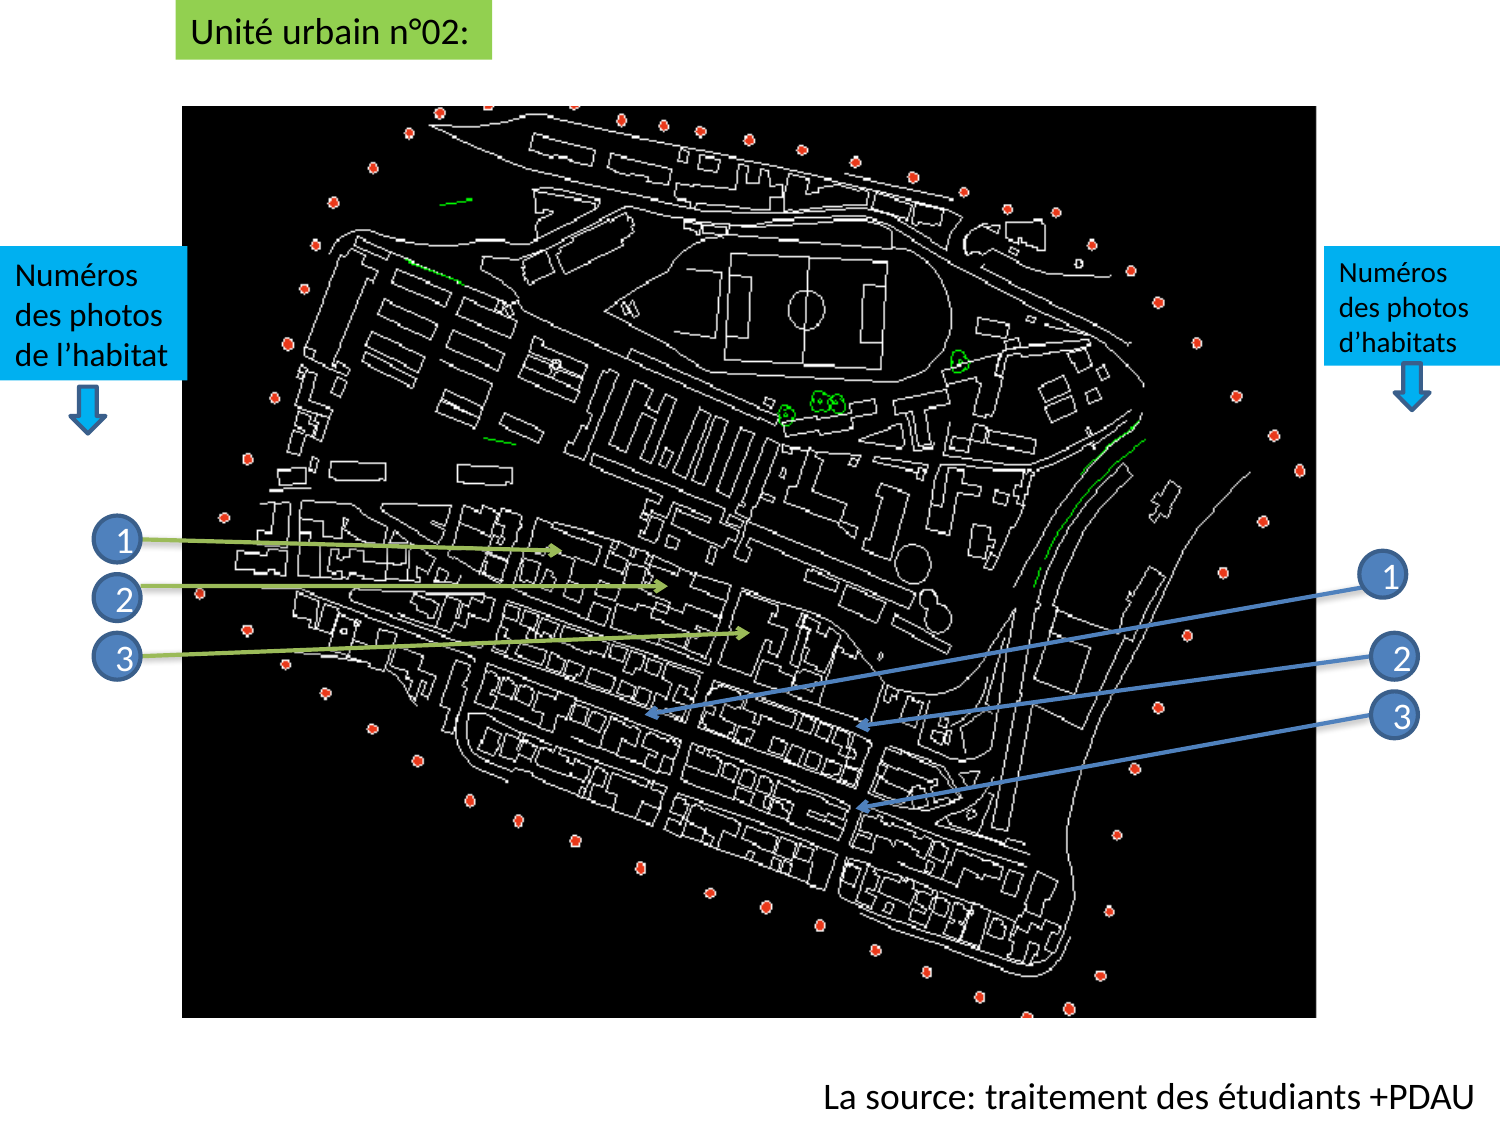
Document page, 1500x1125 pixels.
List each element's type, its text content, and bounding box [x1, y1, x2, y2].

text_box 2 [91, 572, 143, 624]
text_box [644, 585, 1372, 716]
text_box La source: traitement des étudiants +PDAU [808, 1064, 1500, 1125]
picture [181, 106, 1319, 585]
text_box 2 [1377, 630, 1421, 682]
text_box Numéros des photos de l’habitat [0, 246, 176, 381]
text_box [1392, 361, 1432, 413]
text_box 1 [1357, 548, 1409, 600]
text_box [140, 632, 639, 657]
text_box 3 [91, 630, 142, 682]
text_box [128, 538, 563, 551]
text_box Unité urbain n°02: [175, 0, 493, 60]
picture [181, 587, 644, 632]
picture [181, 657, 1319, 1019]
text_box [68, 384, 108, 436]
text_box 1 [91, 513, 143, 565]
text_box Numéros des photos d’habitats [1324, 246, 1500, 366]
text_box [855, 714, 1372, 809]
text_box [855, 656, 1372, 714]
text_box 3 [1377, 689, 1421, 741]
